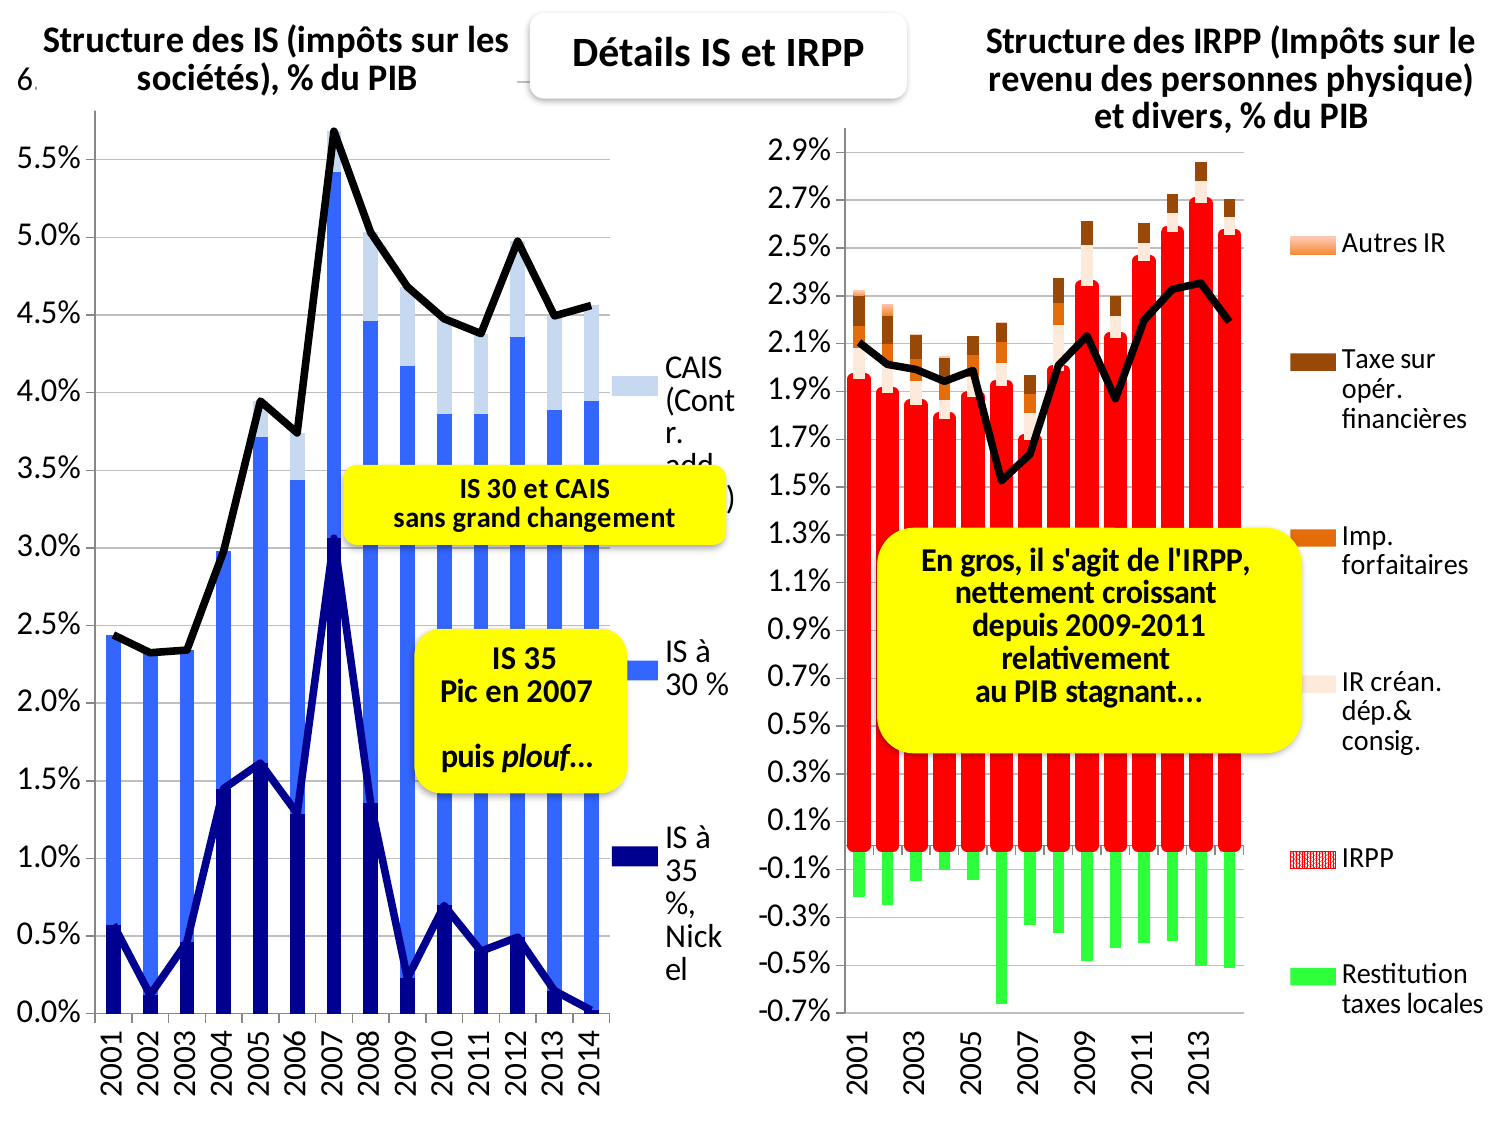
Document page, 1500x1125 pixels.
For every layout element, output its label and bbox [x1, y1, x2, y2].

chart [16, 12, 1500, 1109]
